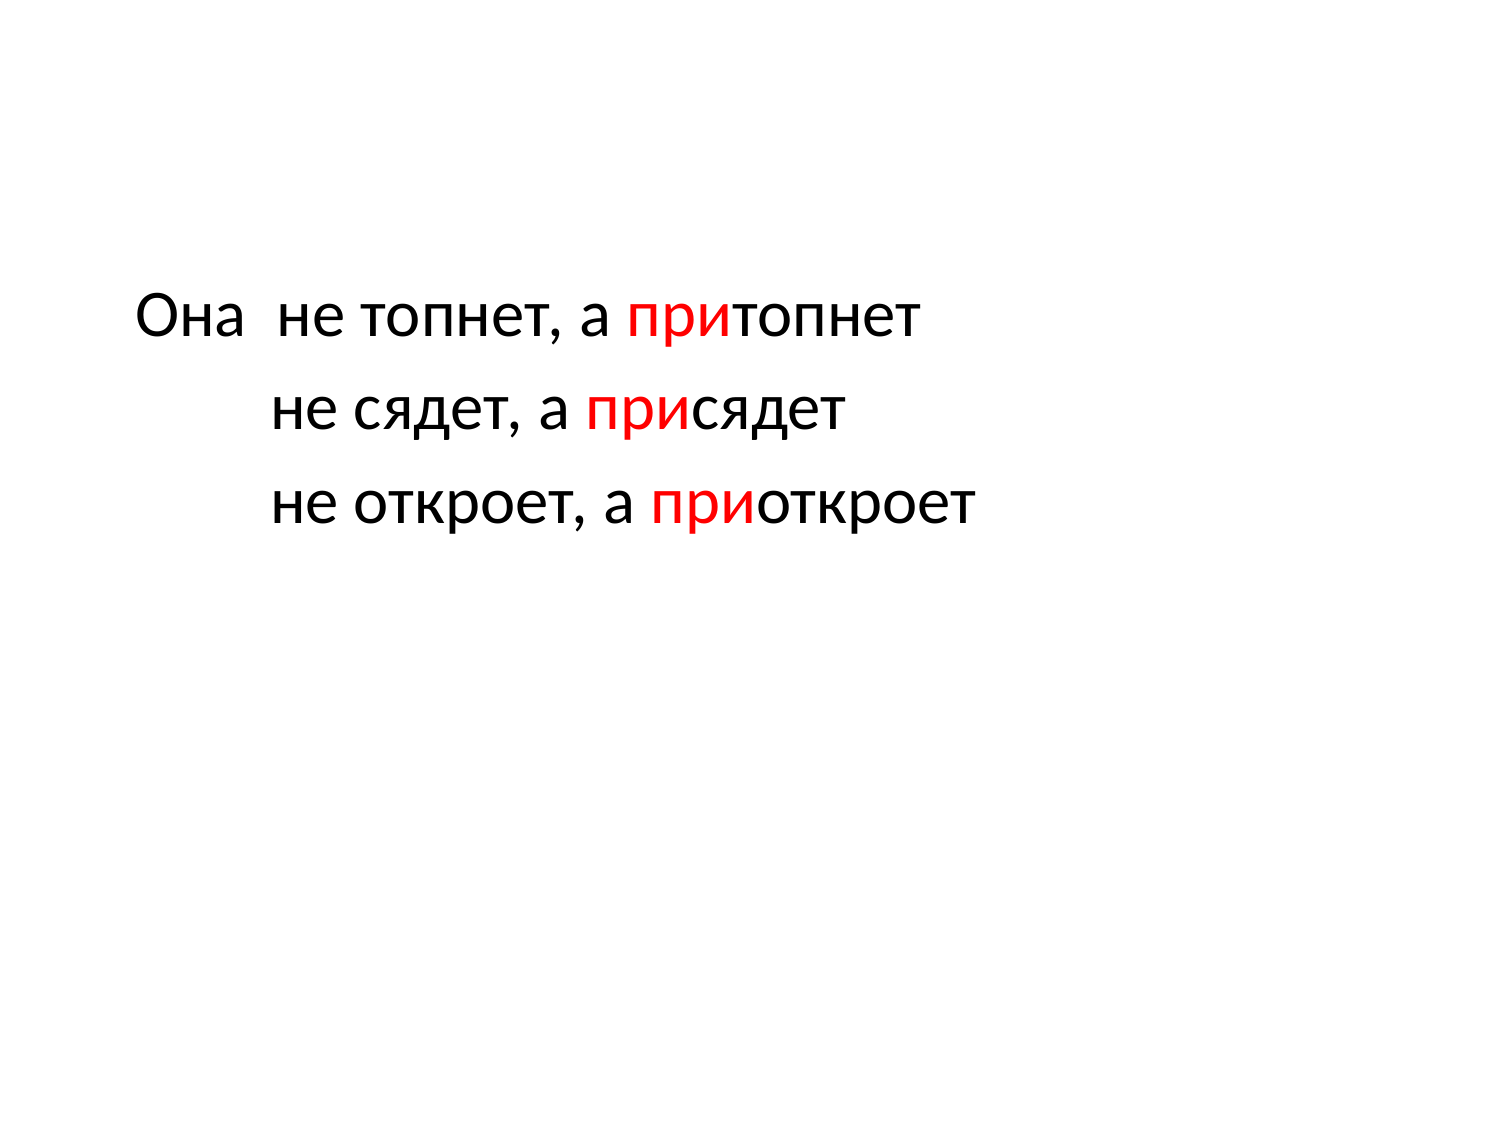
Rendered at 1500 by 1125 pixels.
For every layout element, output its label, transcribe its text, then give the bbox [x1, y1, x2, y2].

list Она не топнет, а притопнет не сядет, а присядет не откроет, а приоткроет [75, 262, 1425, 1005]
